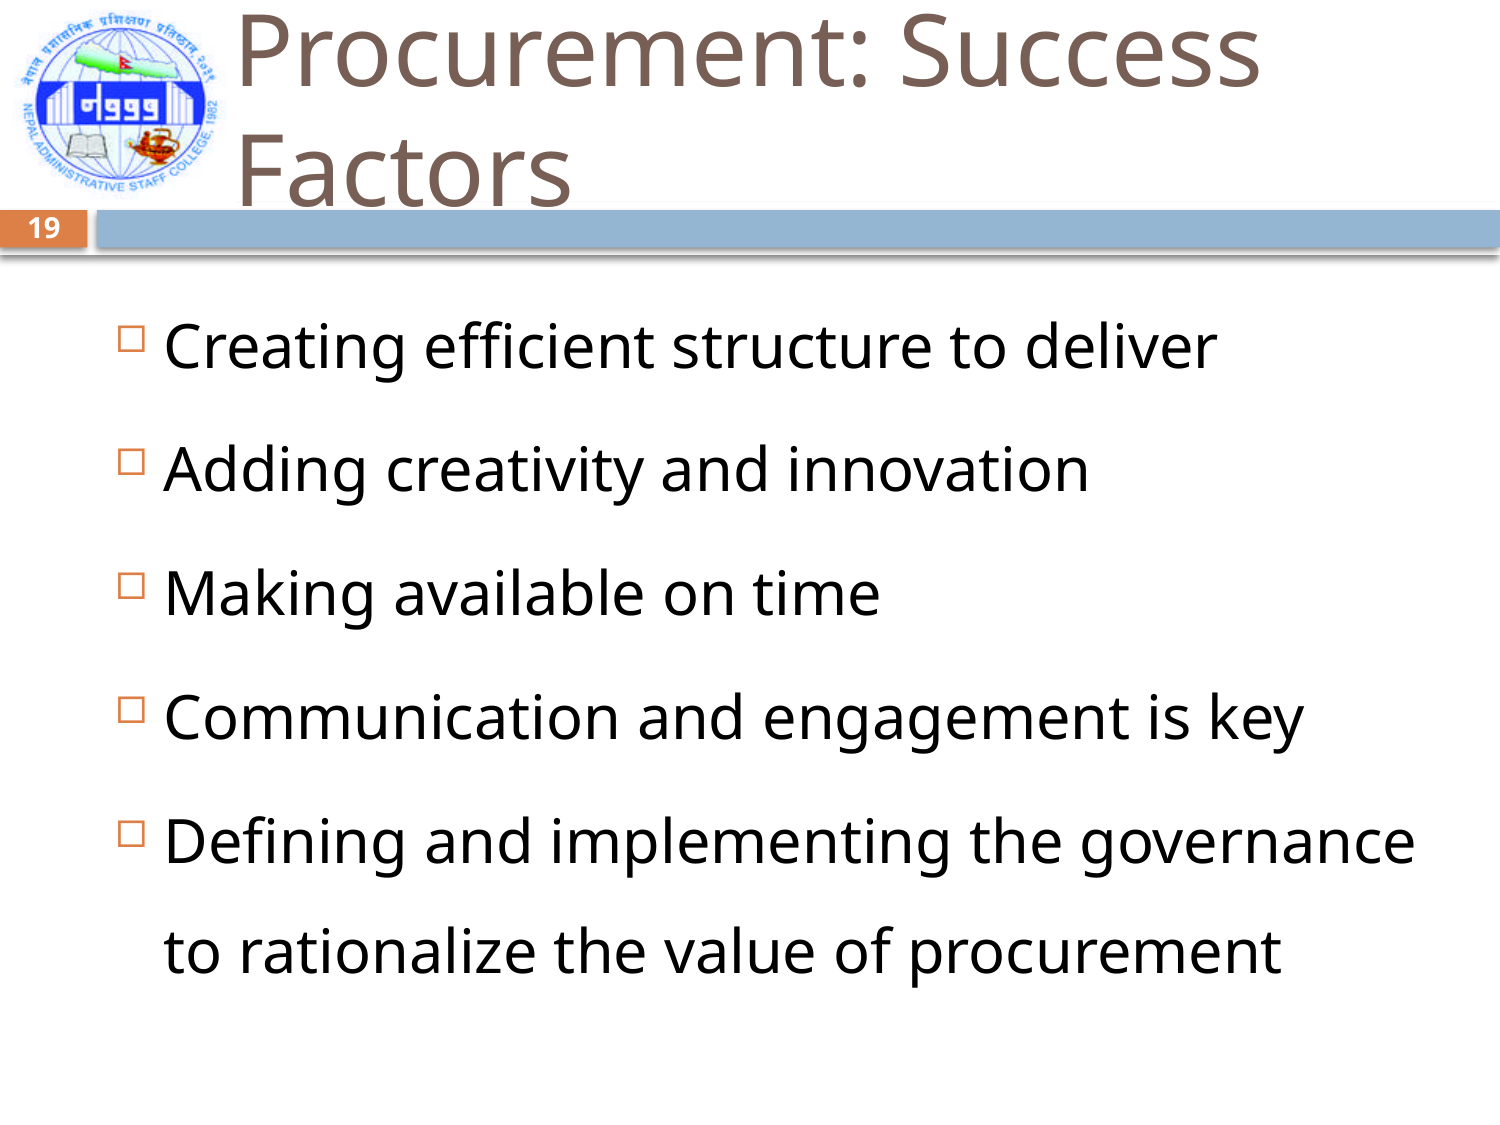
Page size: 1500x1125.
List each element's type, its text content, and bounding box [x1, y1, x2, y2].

slide_number 19 [0, 208, 88, 249]
title Procurement: Success Factors [218, 24, 1471, 188]
picture [1, 0, 236, 208]
list Creating efficient structure to deliver Adding creativity and innovation Making available on time Communication and engagement is key Defining and implementing the governance to rationalize the value of procurement [100, 262, 1438, 1088]
